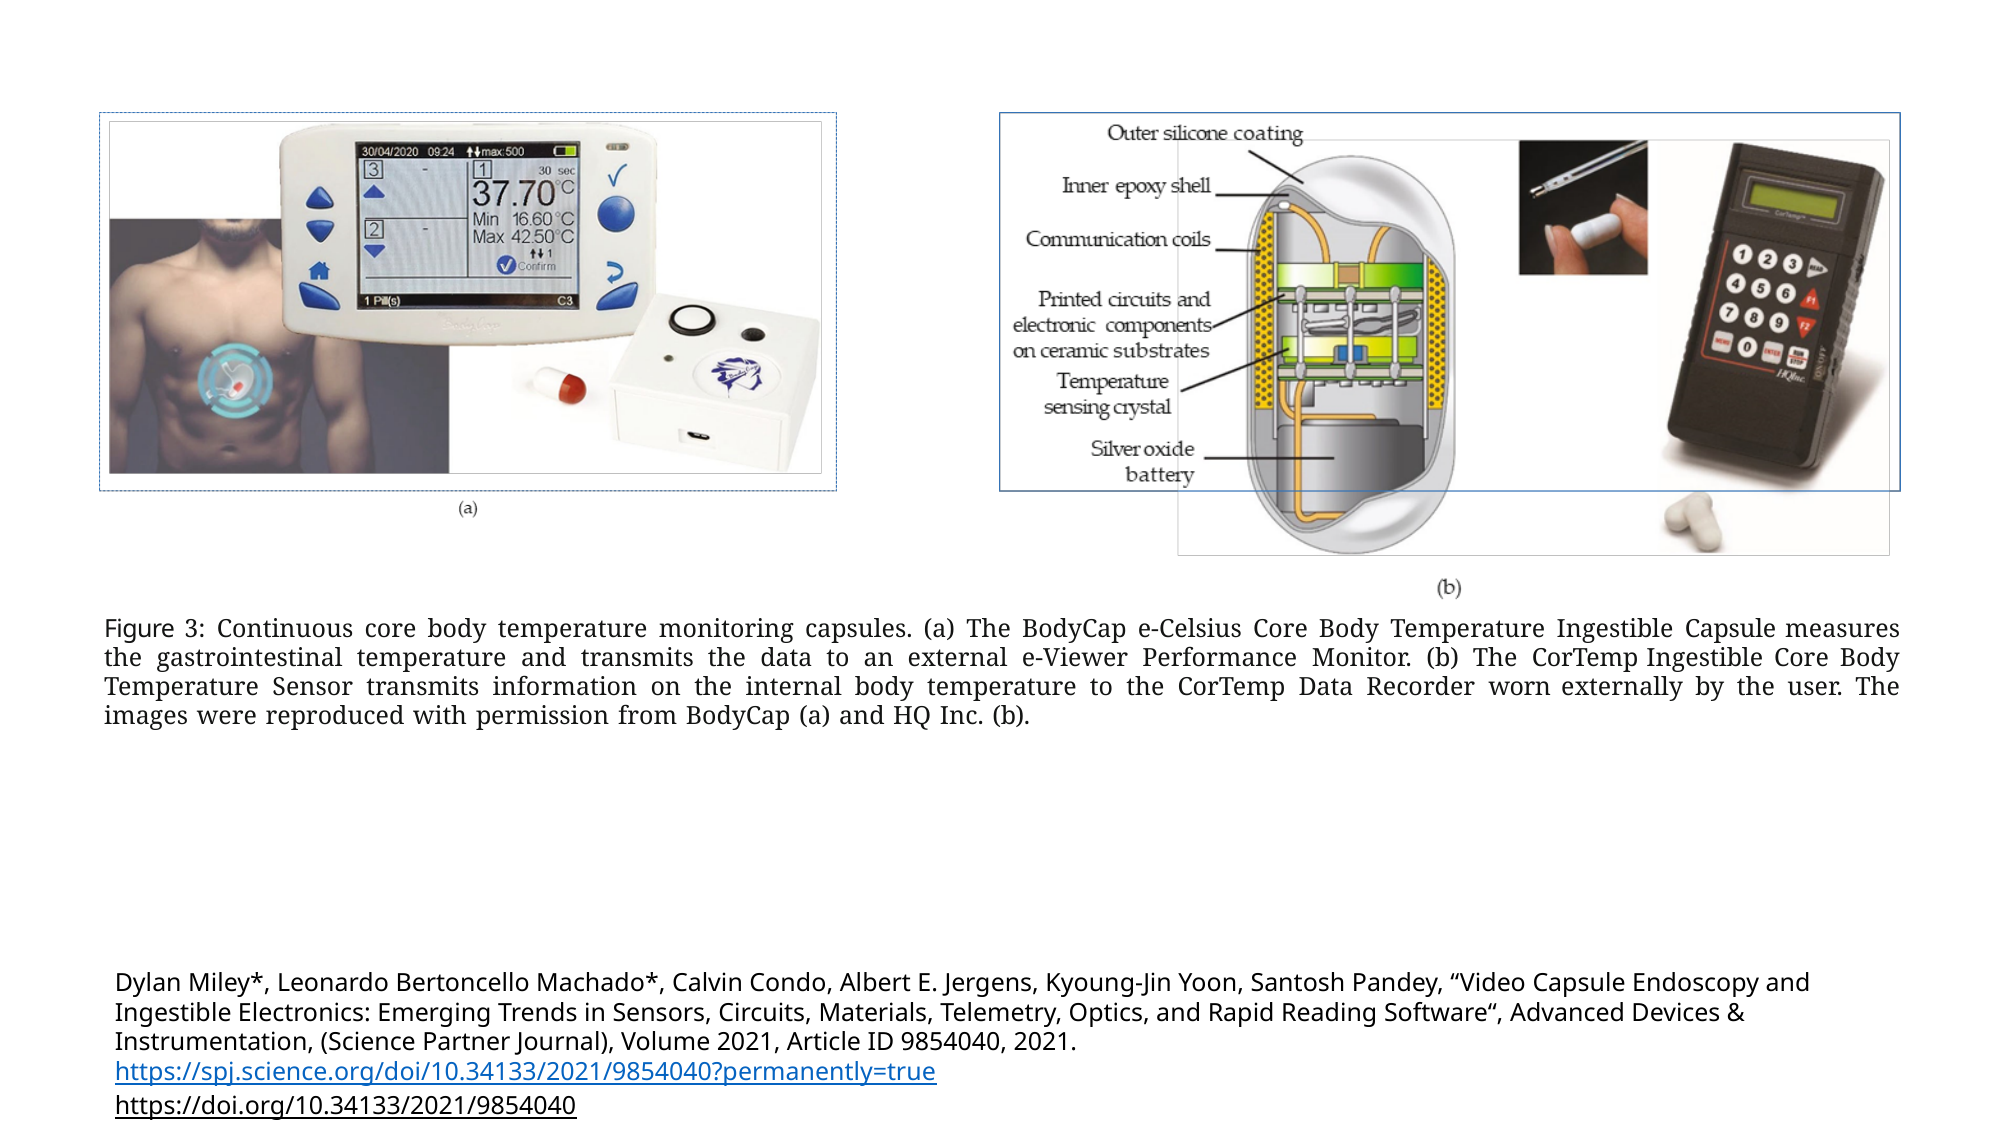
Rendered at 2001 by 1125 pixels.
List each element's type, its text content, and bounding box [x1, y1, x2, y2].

text_box Dylan Miley*, Leonardo Bertoncello Machado*, Calvin Condo, Albert E. Jergens, Kyoung-Jin Yoon, Santosh Pandey, “Video Capsule Endoscopy and Ingestible Electronics: Emerging Trends in Sensors, Circuits, Materials, Telemetry, Optics, and Rapid Reading Software“, Advanced Devices & Instrumentation, (Science Partner Journal), Volume 2021, Article ID 9854040, 2021. https://spj.science.org/doi/10.34133/2021/9854040?permanently=true https://doi.org/10.34133/2021/9854040 [99, 958, 1898, 1125]
text_box Figure 3: Continuous core body temperature monitoring capsules. (a) The BodyCap e-Celsius Core Body Temperature Ingestible Capsule measures the gastrointestinal temperature and transmits the data to an external e-Viewer Performance Monitor. (b) The CorTemp Ingestible Core Body Temperature Sensor transmits information on the internal body temperature to the CorTemp Data Recorder worn externally by the user. The images were reproduced with permission from BodyCap (a) and HQ Inc. (b). [102, 612, 1901, 731]
picture [999, 112, 1901, 613]
picture [99, 112, 837, 528]
